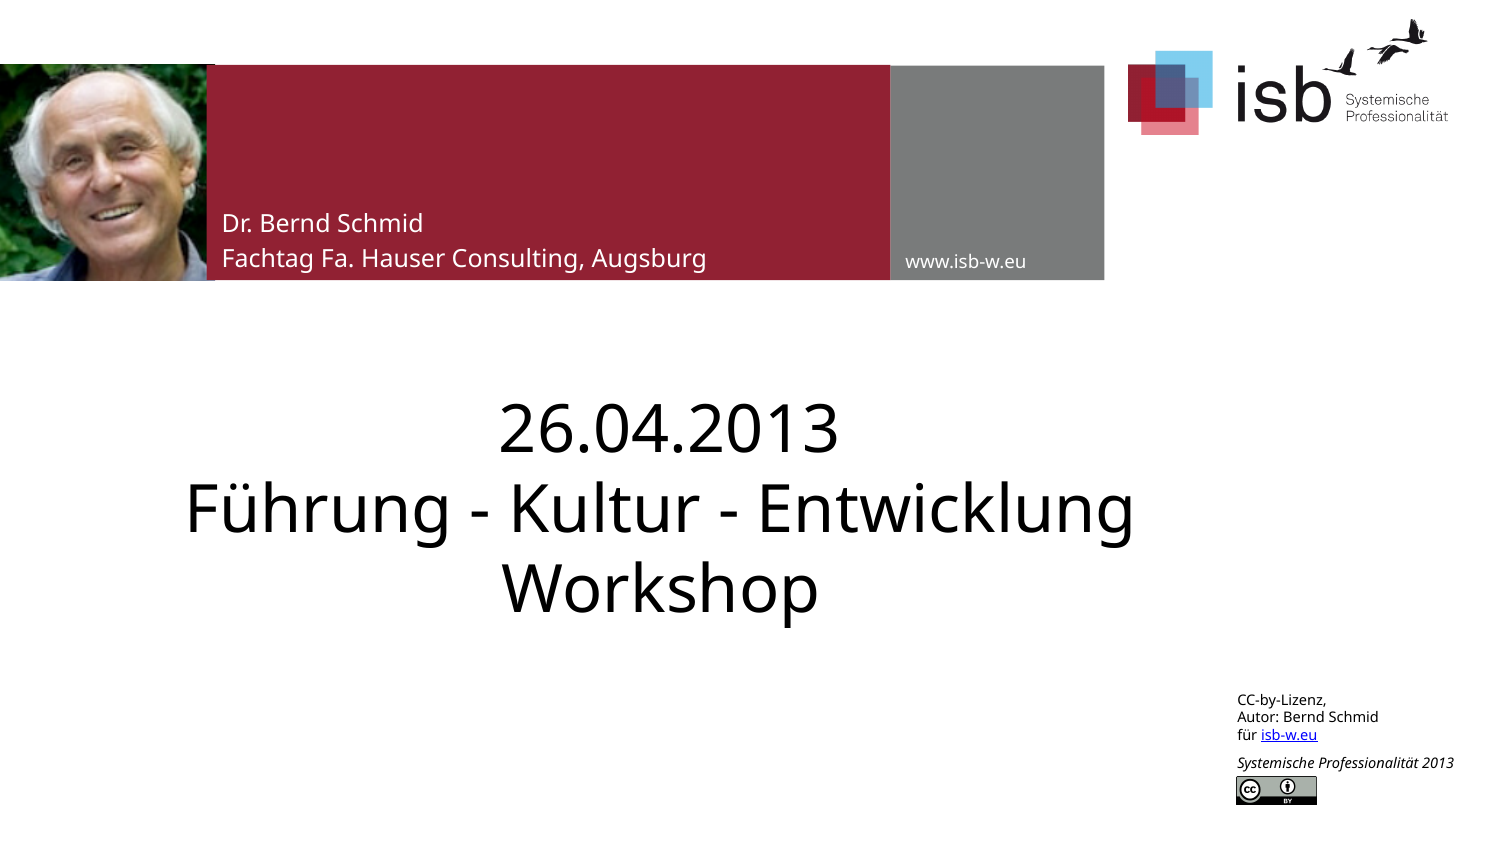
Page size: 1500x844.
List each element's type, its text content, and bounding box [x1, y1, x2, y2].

picture [0, 64, 216, 281]
subtitle Dr. Bernd Schmid Fachtag Fa. Hauser Consulting, Augsburg [216, 64, 891, 281]
picture [1128, 14, 1461, 139]
text_box CC-by-Lizenz, Autor: Bernd Schmid für isb-w.eu Systemische Professionalität 2013 [1222, 543, 1500, 844]
title 26.04.2013 Führung - Kultur - Entwicklung Workshop [100, 280, 1223, 812]
picture [1236, 775, 1318, 805]
